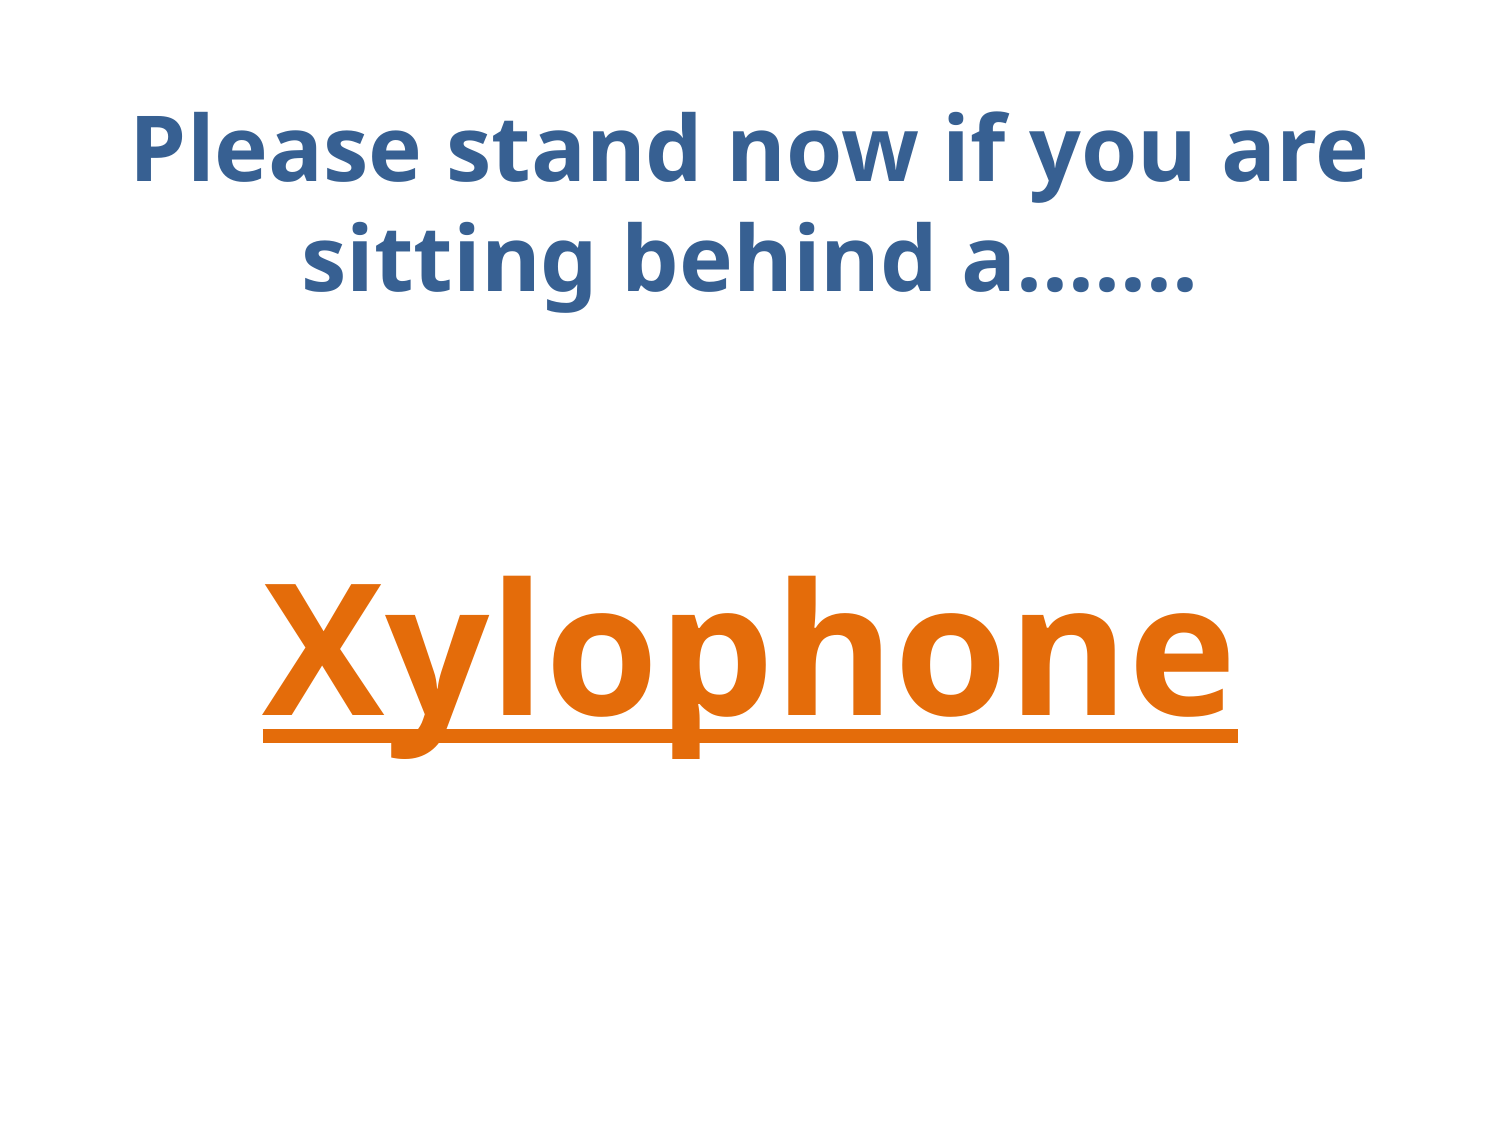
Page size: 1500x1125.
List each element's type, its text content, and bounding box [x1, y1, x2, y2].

title Please stand now if you are sitting behind a……. [112, 37, 1388, 363]
subtitle Xylophone [225, 525, 1275, 925]
